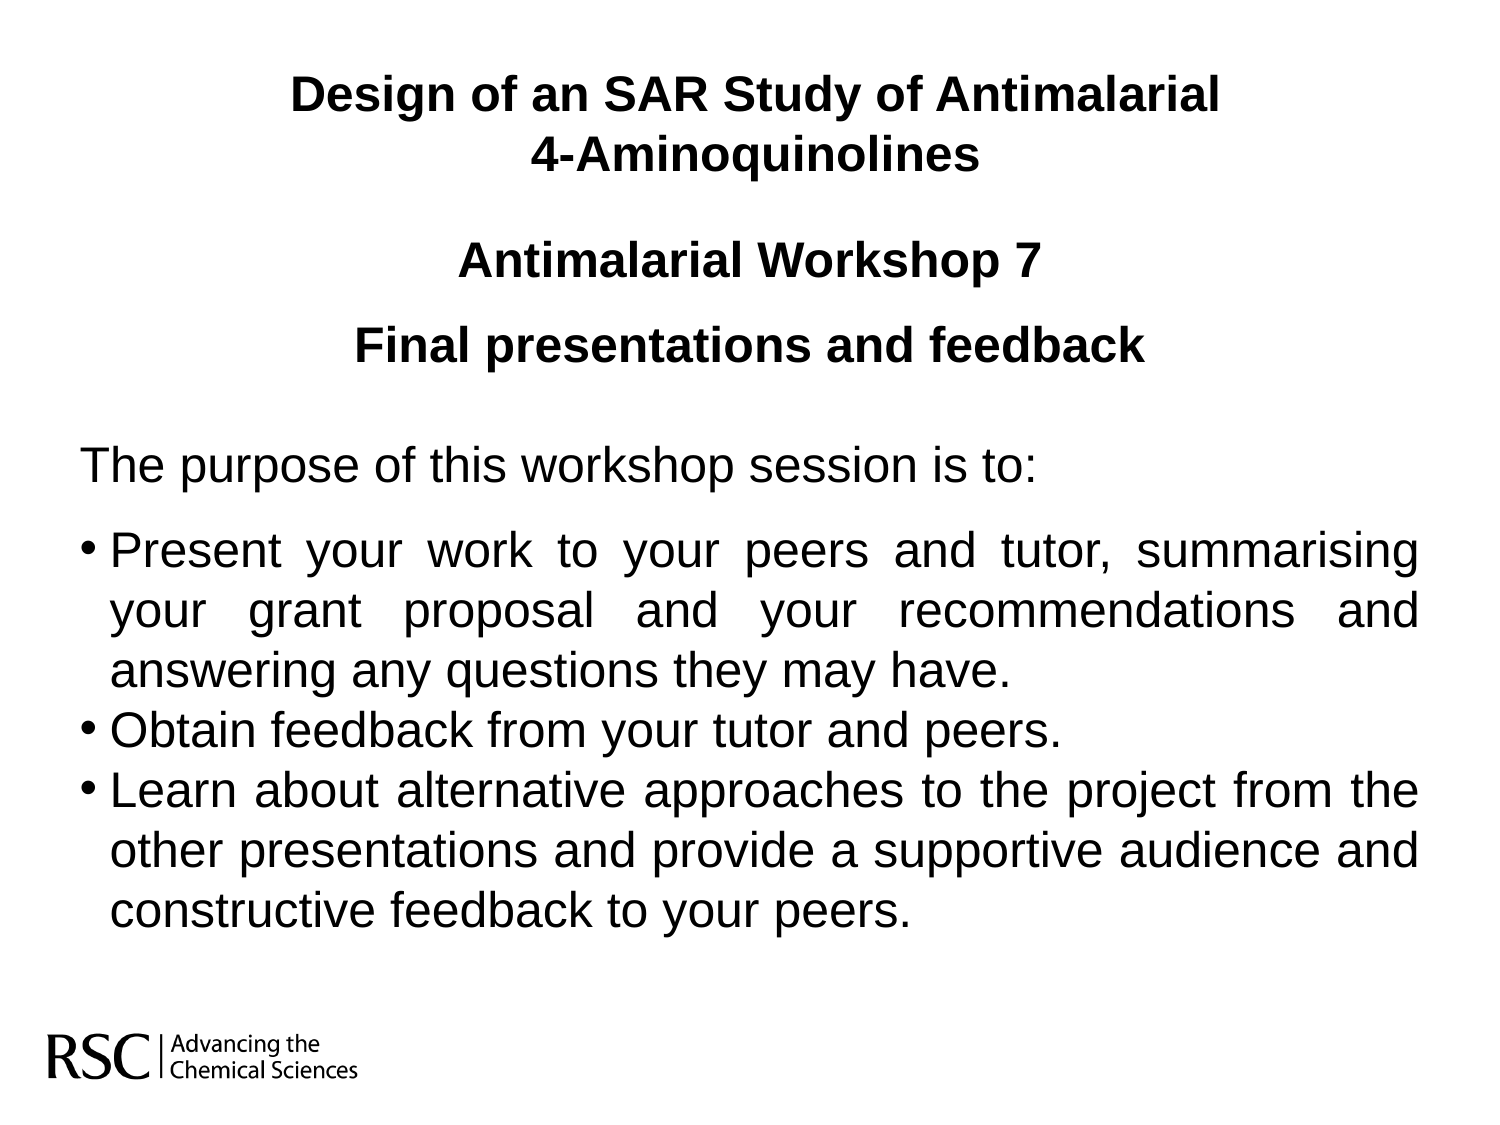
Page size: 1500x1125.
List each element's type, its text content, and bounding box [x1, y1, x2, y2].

text_box Design of an SAR Study of Antimalarial 4-Aminoquinolines [253, 54, 1258, 190]
text_box Antimalarial Workshop 7 Final presentations and feedback The purpose of this workshop session is to: Present your work to your peers and tutor, summarising your grant proposal and your recommendations and answering any questions they may have. Obtain feedback from your tutor and peers. Learn about alternative approaches to the project from the other presentations and provide a supportive audience and constructive feedback to your peers. [64, 219, 1436, 945]
